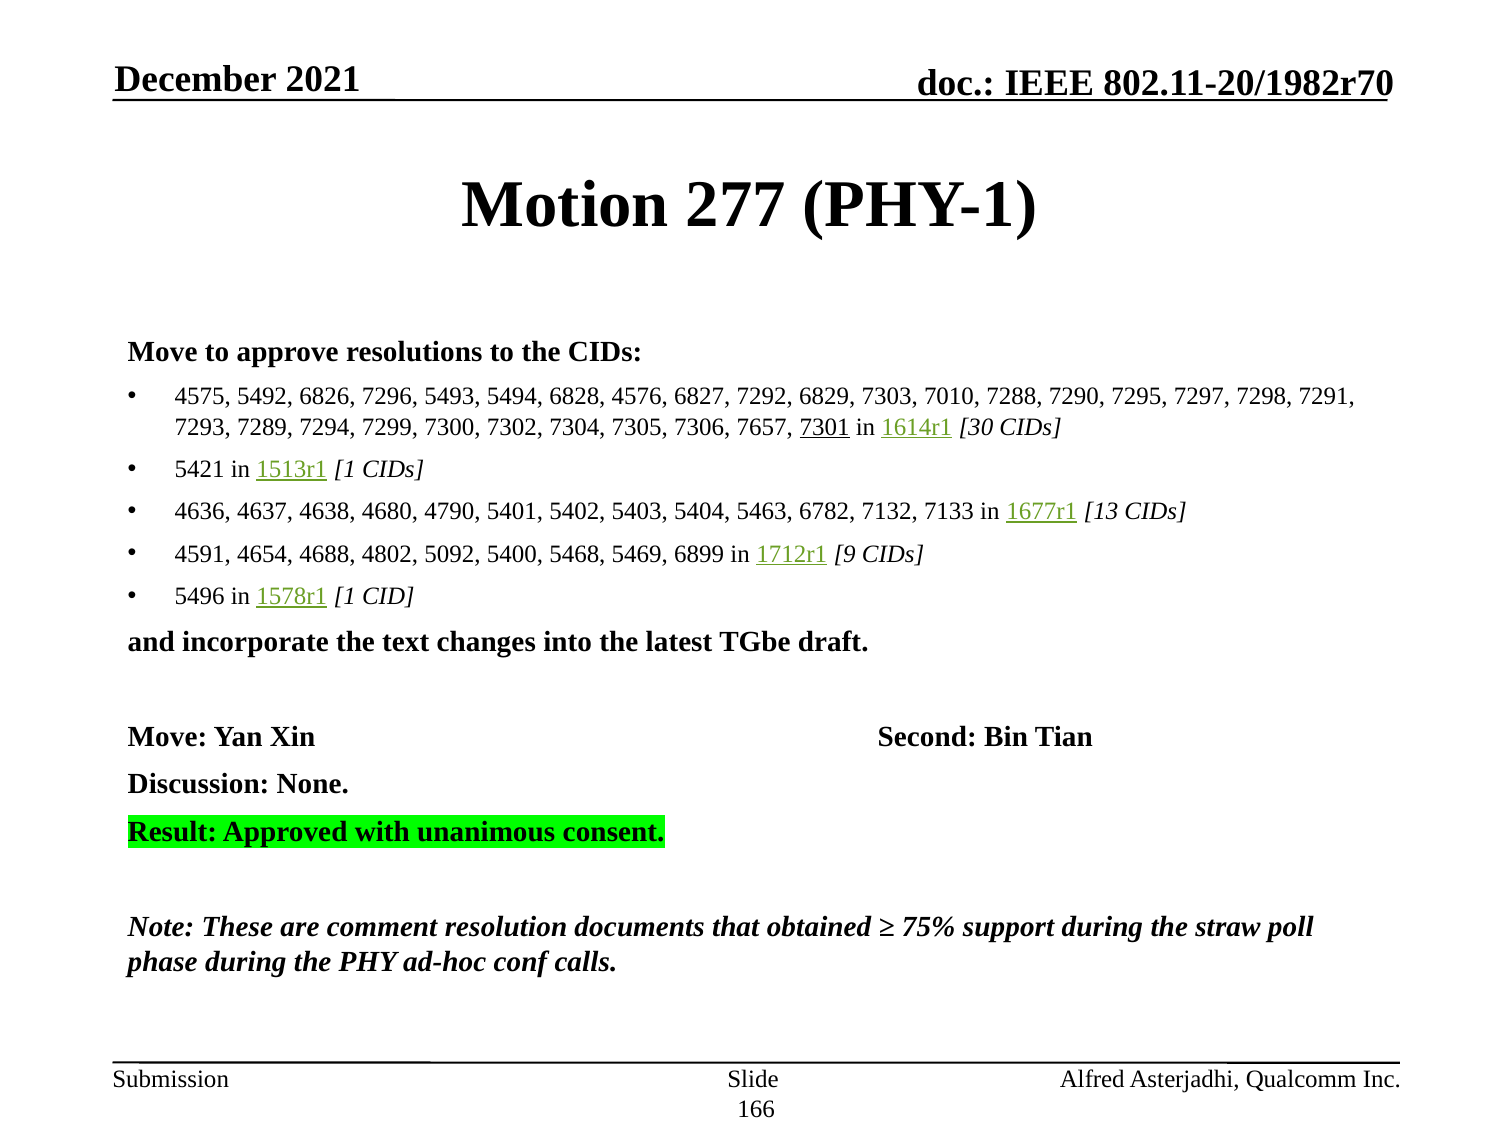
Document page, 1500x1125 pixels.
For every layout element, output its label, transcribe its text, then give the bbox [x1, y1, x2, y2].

footer Alfred Asterjadhi, Qualcomm Inc. [878, 1061, 1402, 1093]
list Move to approve resolutions to the CIDs: 4575, 5492, 6826, 7296, 5493, 5494, 6828, 4576, 6827, 7292, 6829, 7303, 7010, 7288, 7290, 7295, 7297, 7298, 7291, 7293, 7289, 7294, 7299, 7300, 7302, 7304, 7305, 7306, 7657, 7301 in 1614r1 [30 CIDs] 5421 in 1513r1 [1 CIDs] 4636, 4637, 4638, 4680, 4790, 5401, 5402, 5403, 5404, 5463, 6782, 7132, 7133 in 1677r1 [13 CIDs] 4591, 4654, 4688, 4802, 5092, 5400, 5468, 5469, 6899 in 1712r1 [9 CIDs] 5496 in 1578r1 [1 CID] and incorporate the text changes into the latest TGbe draft. Move: Yan Xin Second: Bin Tian Discussion: None. Result: Approved with unanimous consent. Note: These are comment resolution documents that obtained ≥ 75% support during the straw poll phase during the PHY ad-hoc conf calls. [112, 324, 1388, 1063]
title Motion 277 (PHY-1) [112, 112, 1388, 288]
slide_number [114, 54, 423, 100]
slide_number Slide 166 [712, 1061, 800, 1123]
